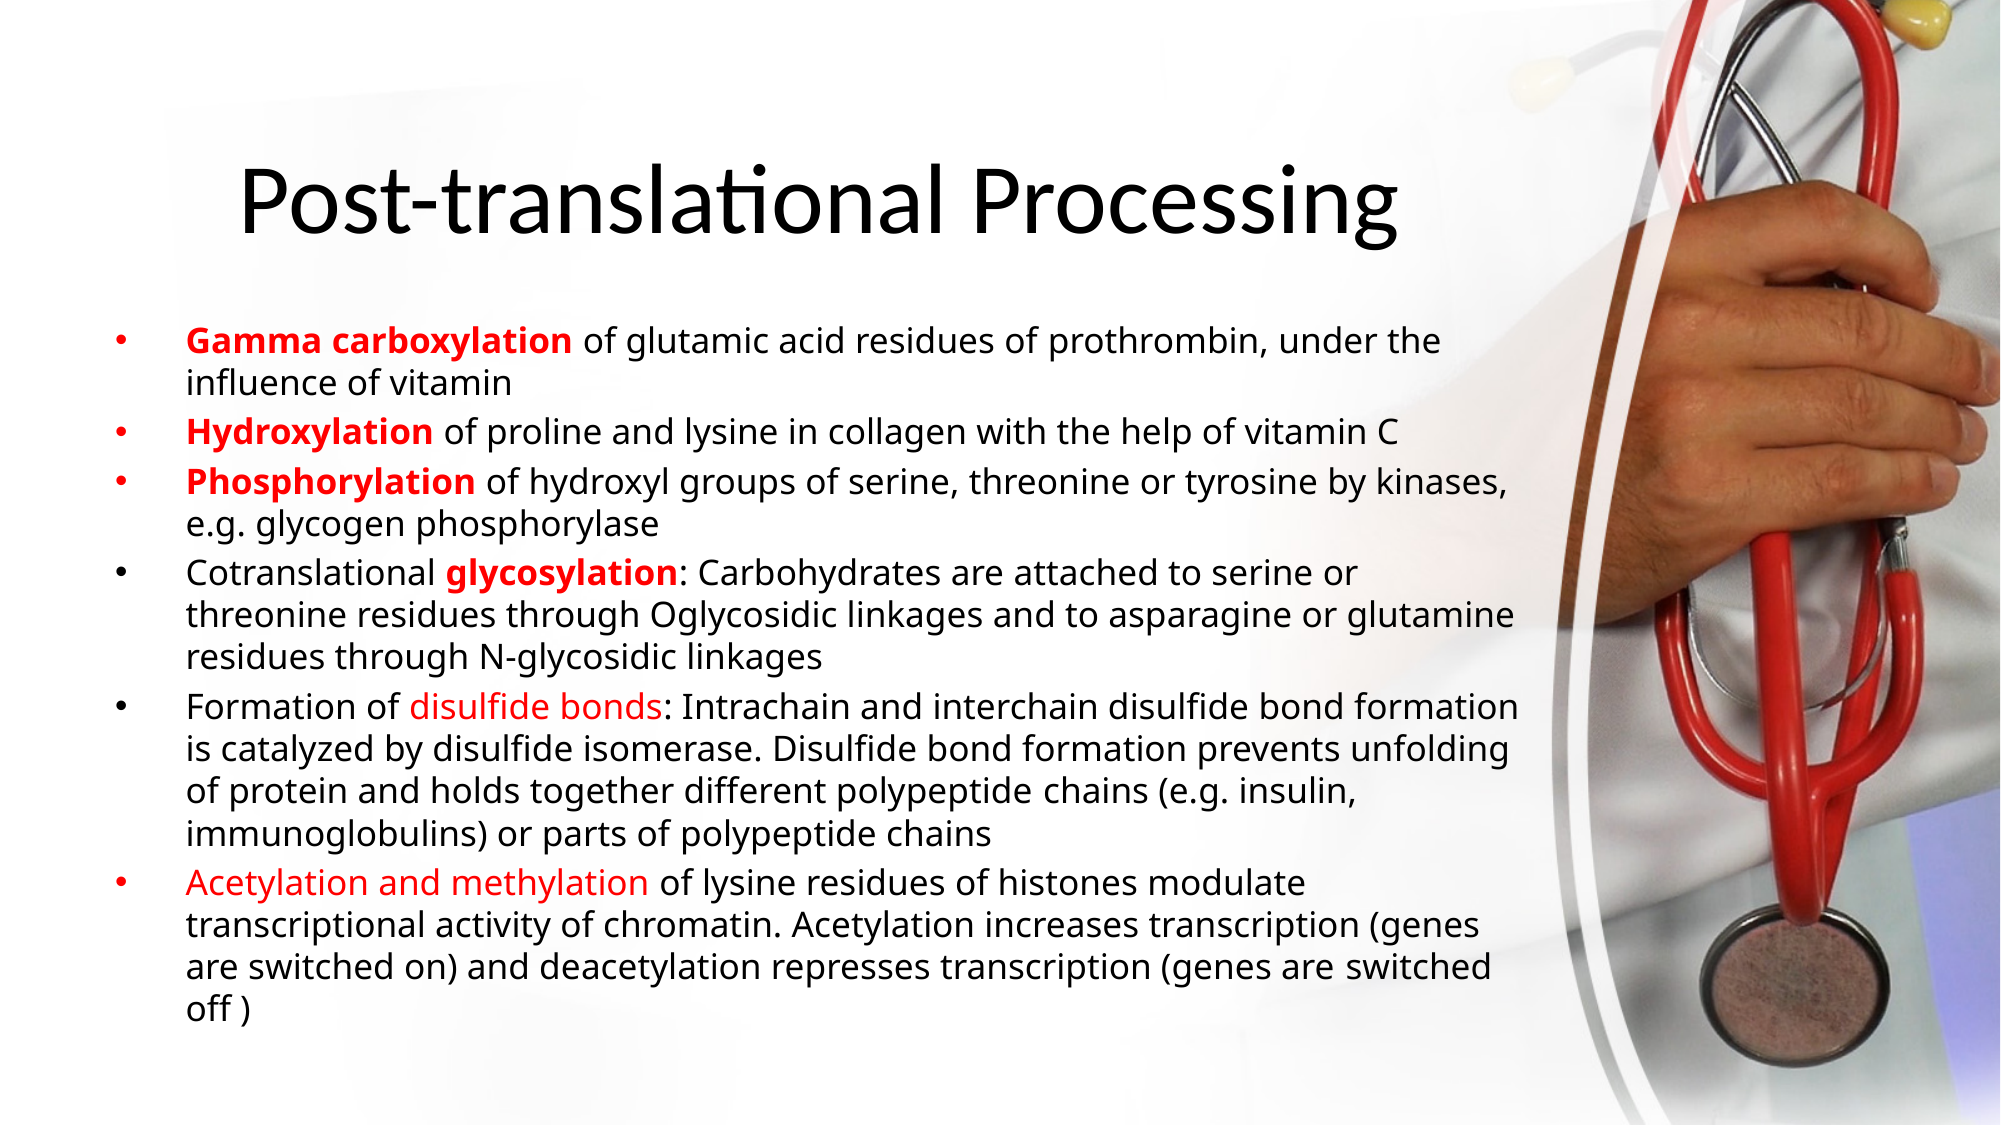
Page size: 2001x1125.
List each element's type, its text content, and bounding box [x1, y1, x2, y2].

picture [0, 0, 2001, 1125]
list Gamma carboxylation of glutamic acid residues of prothrombin, under the influence of vitamin Hydroxylation of proline and lysine in collagen with the help of vitamin C Phosphorylation of hydroxyl groups of serine, threonine or tyrosine by kinases, e.g. glycogen phosphorylase Cotranslational glycosylation: Carbohydrates are attached to serine or threonine residues through Oglycosidic linkages and to asparagine or glutamine residues through N-glycosidic linkages Formation of disulfide bonds: Intrachain and interchain disulfide bond formation is catalyzed by disulfide isomerase. Disulfide bond formation prevents unfolding of protein and holds together different polypeptide chains (e.g. insulin, immunoglobulins) or parts of polypeptide chains Acetylation and methylation of lysine residues of histones modulate transcriptional activity of chromatin. Acetylation increases transcription (genes are switched on) and deacetylation represses transcription (genes are switched off ) [100, 310, 1537, 1043]
title Post-translational Processing [99, 110, 1540, 278]
